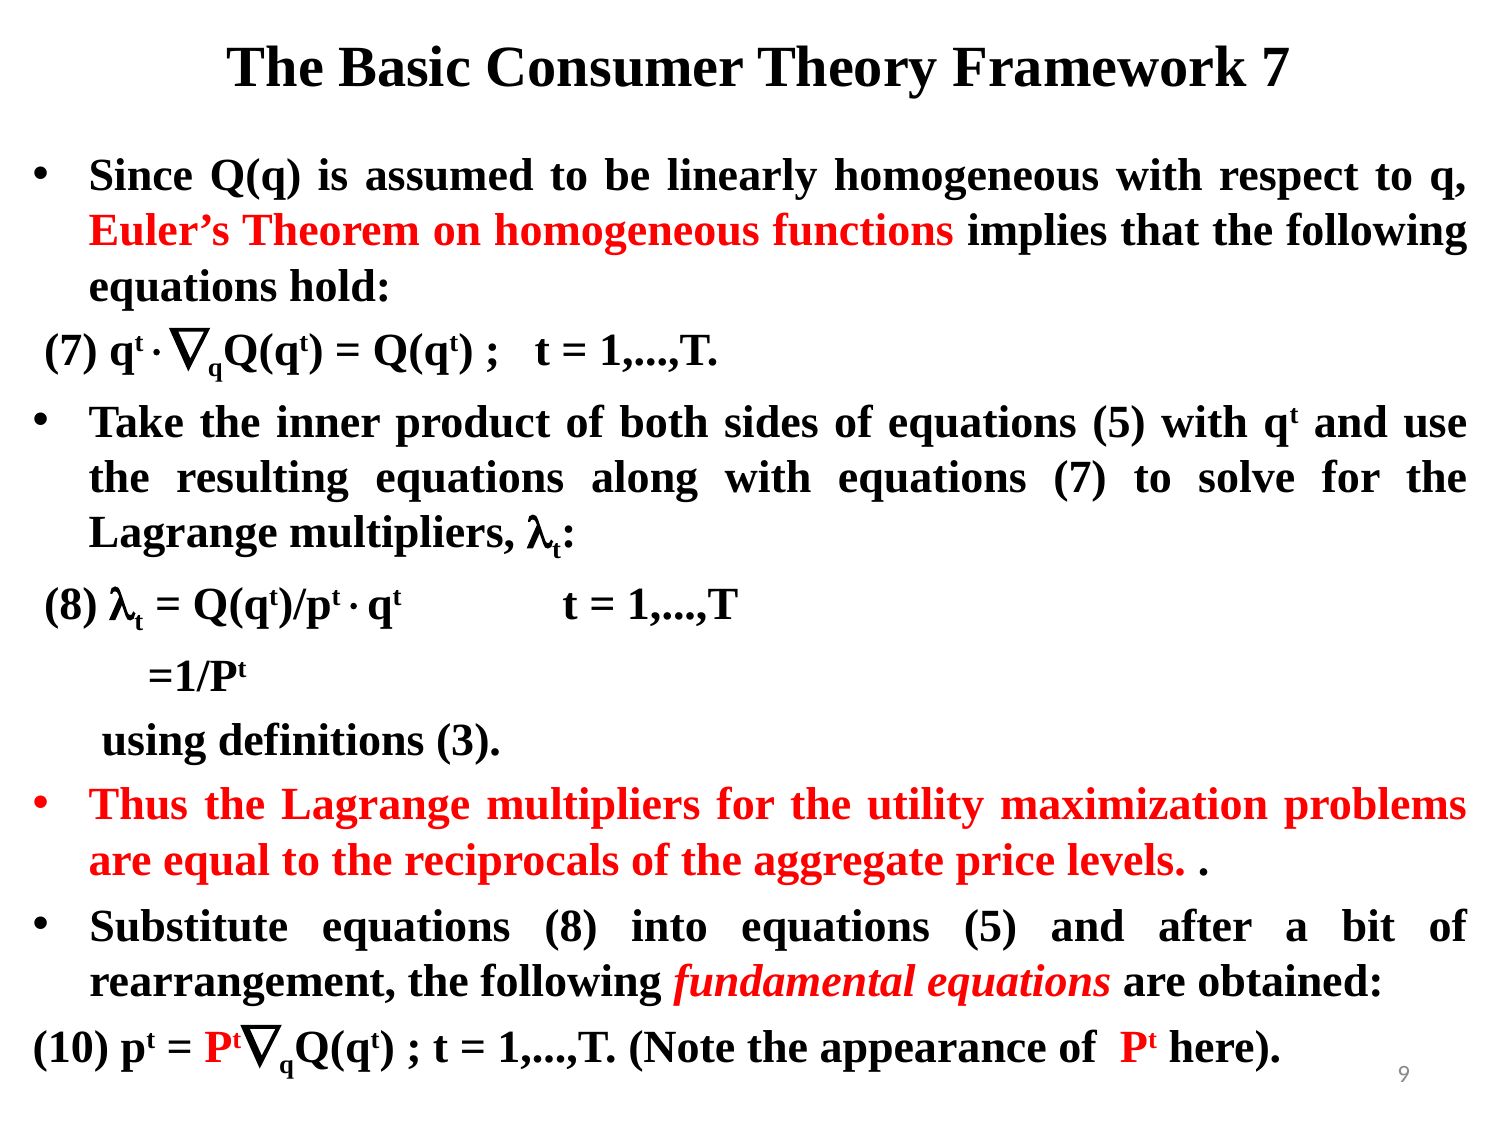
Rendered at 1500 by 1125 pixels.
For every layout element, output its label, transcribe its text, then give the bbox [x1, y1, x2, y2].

title The Basic Consumer Theory Framework 7 [17, 0, 1500, 126]
slide_number 9 [1074, 1042, 1425, 1103]
list Since Q(q) is assumed to be linearly homogeneous with respect to q, Euler’s Theorem on homogeneous functions implies that the following equations hold: (7) qtqQ(qt) = Q(qt) ; t = 1,...,T. Take the inner product of both sides of equations (5) with qt and use the resulting equations along with equations (7) to solve for the Lagrange multipliers, t: (8) t = Q(qt)/ptqt t = 1,...,T =1/Pt using definitions (3). Thus the Lagrange multipliers for the utility maximization problems are equal to the reciprocals of the aggregate price levels. . Substitute equations (8) into equations (5) and after a bit of rearrangement, the following fundamental equations are obtained: (10) pt = PtqQ(qt) ; t = 1,...,T. (Note the appearance of Pt here). [17, 137, 1483, 1106]
